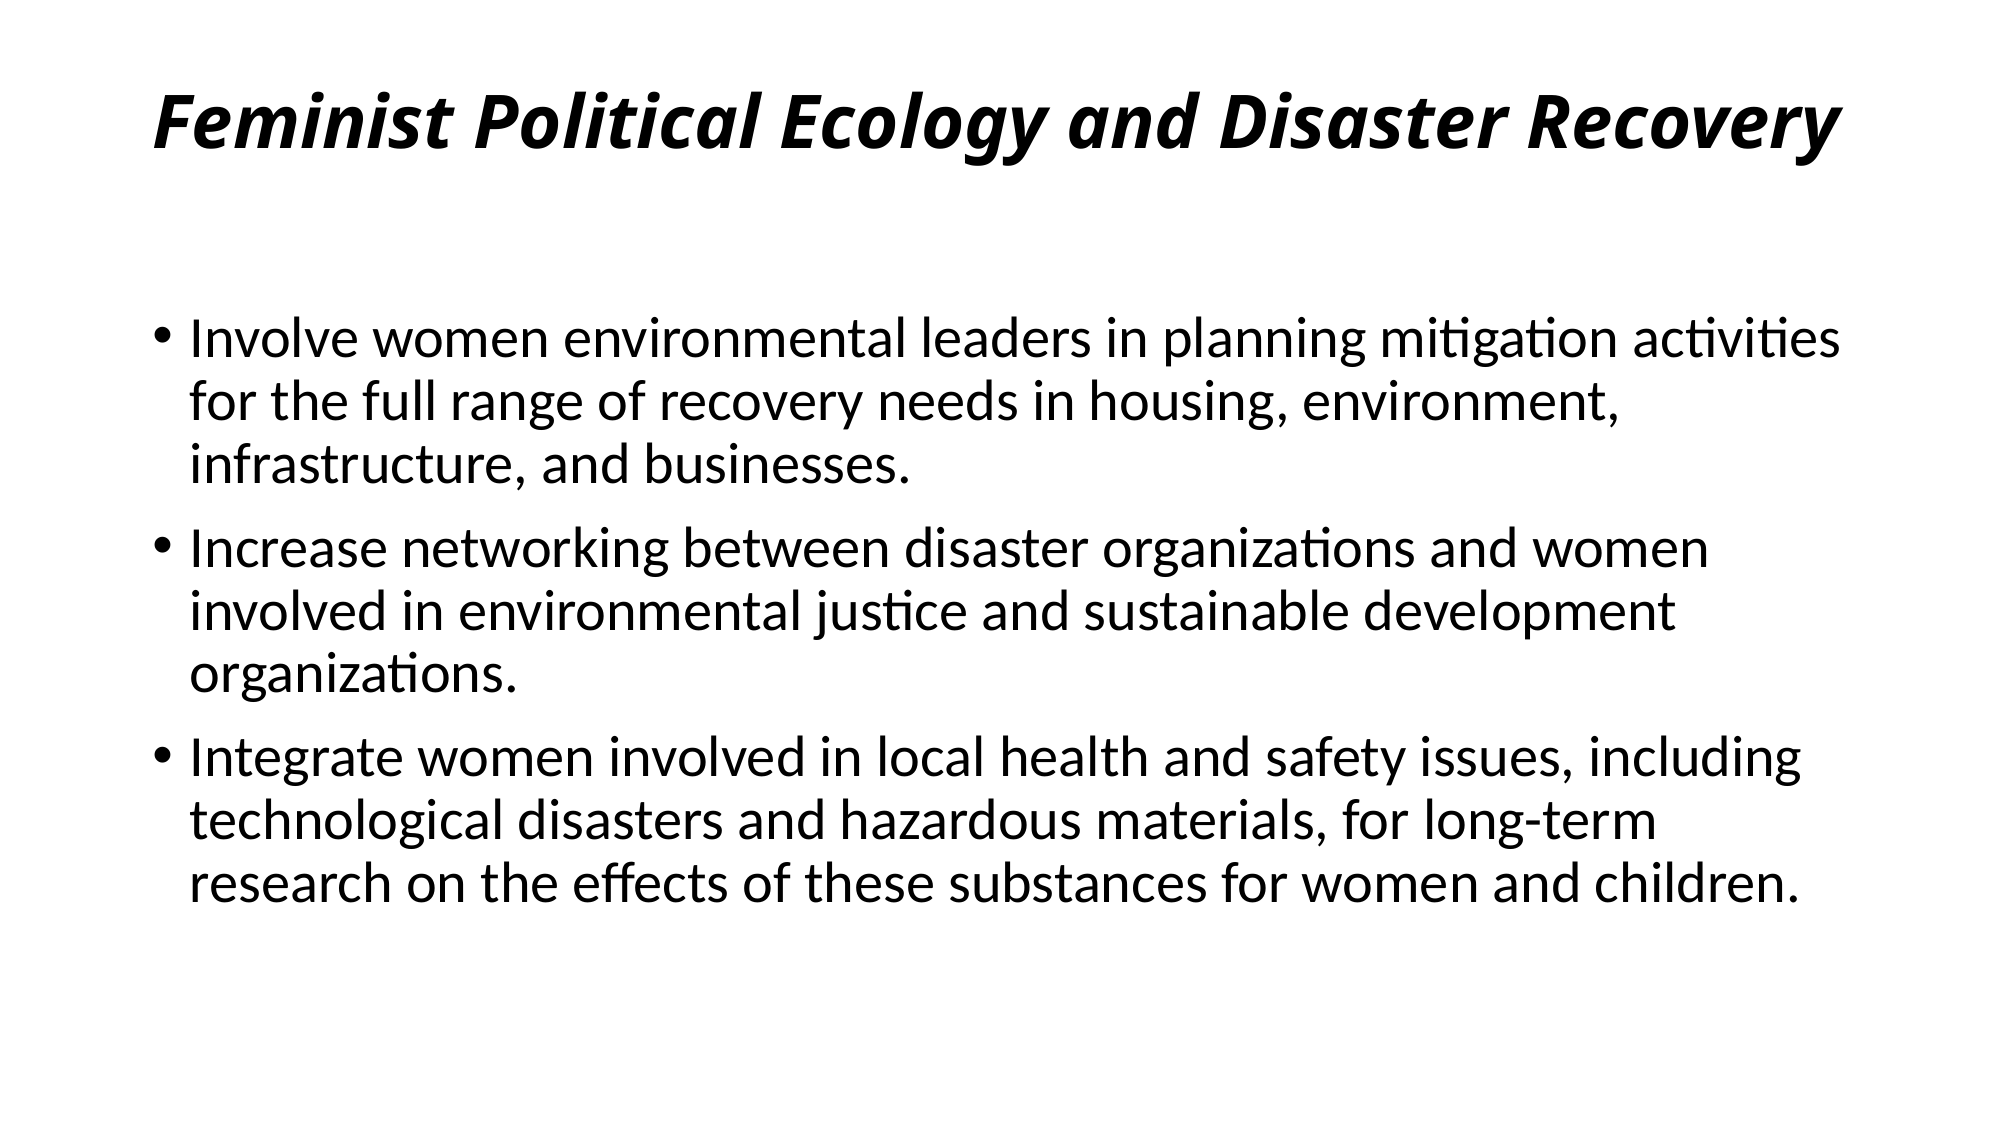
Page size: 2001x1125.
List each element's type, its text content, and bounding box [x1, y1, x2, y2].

title Feminist Political Ecology and Disaster Recovery [137, 59, 1863, 278]
list Involve women environmental leaders in planning mitigation activities for the full range of recovery needs in housing, environment, infrastructure, and businesses. Increase networking between disaster organizations and women involved in environmental justice and sustainable development organizations. Integrate women involved in local health and safety issues, including technological disasters and hazardous materials, for long-term research on the effects of these substances for women and children. [137, 299, 1863, 1014]
